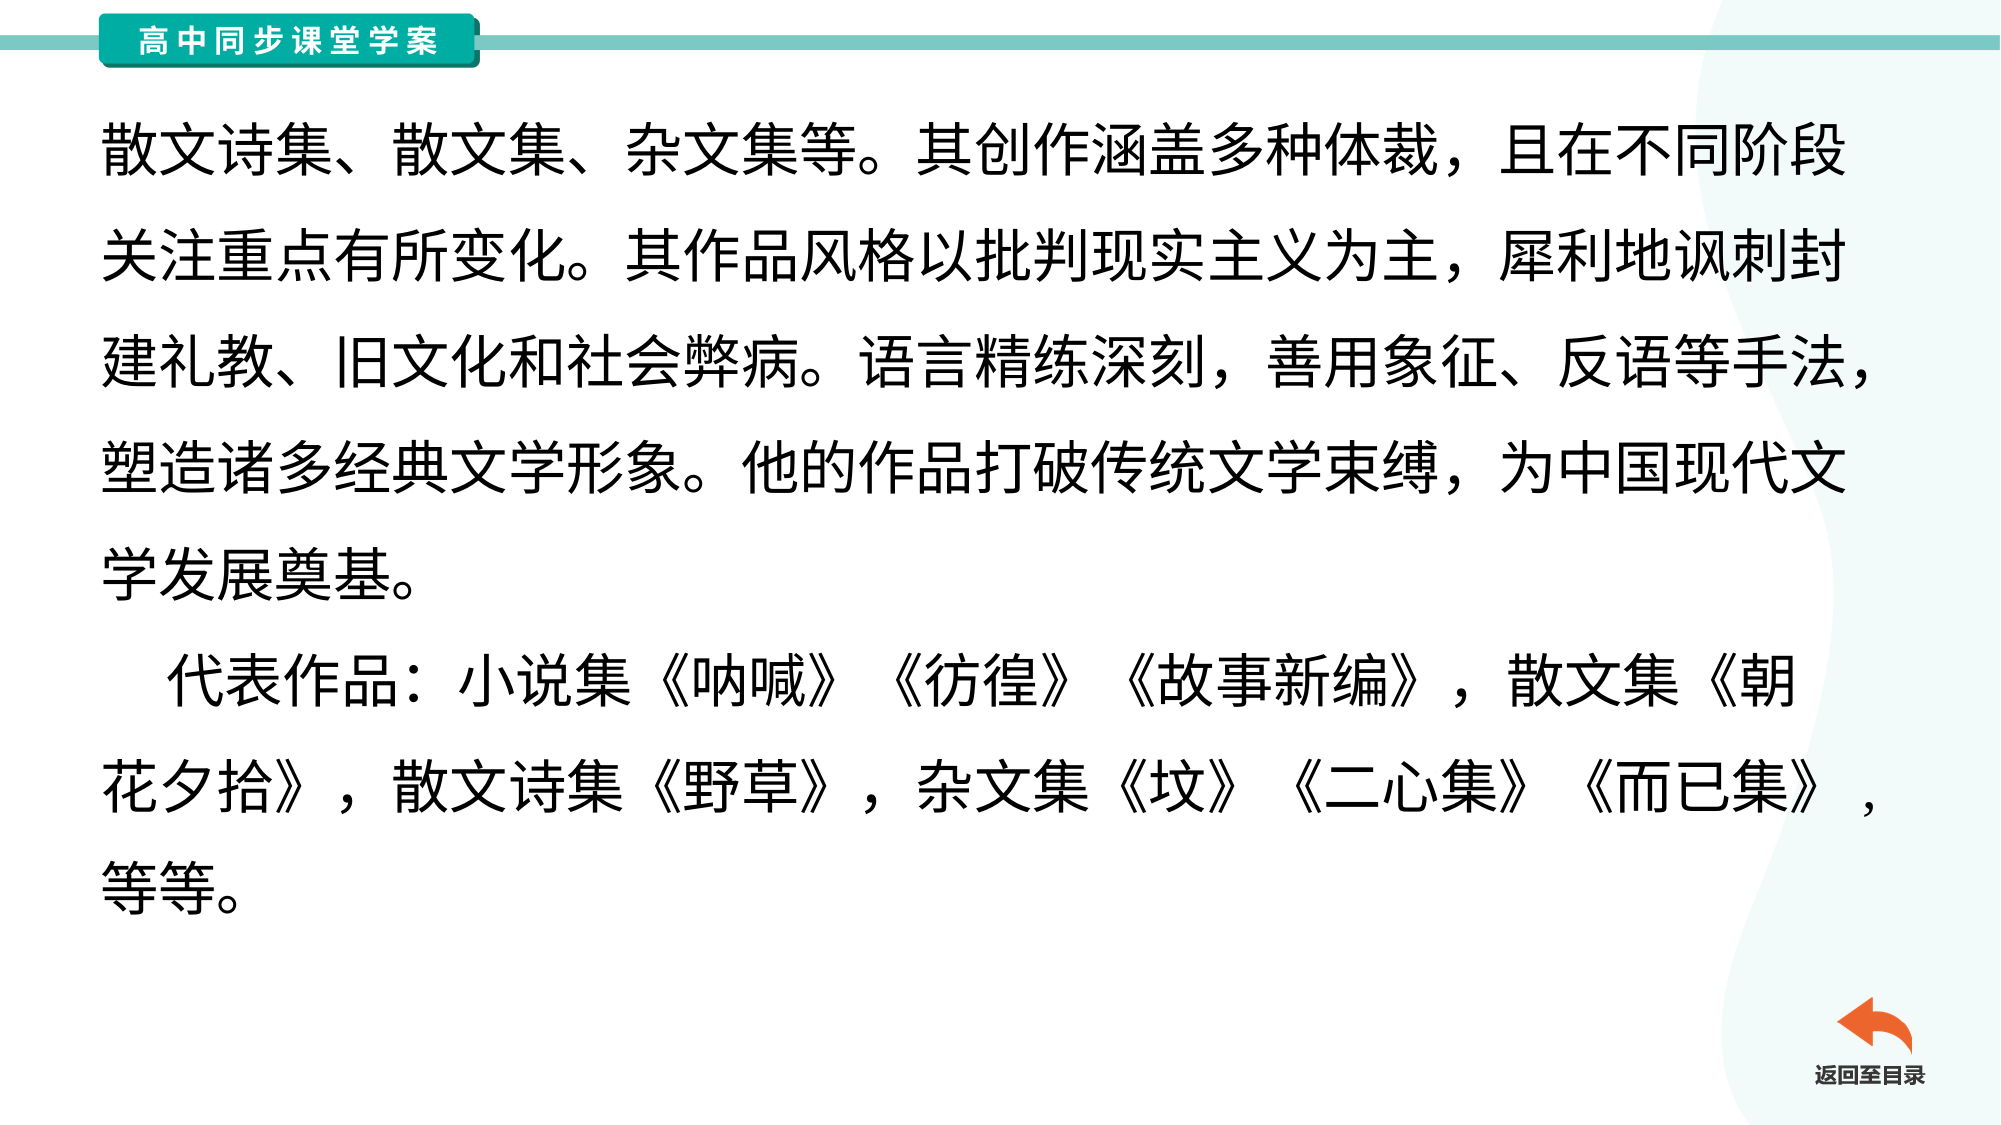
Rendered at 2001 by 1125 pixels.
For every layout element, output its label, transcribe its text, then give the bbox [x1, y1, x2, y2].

text_box 散文诗集、散文集、杂文集等。其创作涵盖多种体裁，且在不同阶段 关注重点有所变化。其作品风格以批判现实主义为主，犀利地讽刺封 建礼教、旧文化和社会弊病。语言精练深刻，善用象征、反语等手法， 塑造诸多经典文学形象。他的作品打破传统文学束缚，为中国现代文 学发展奠基。 代表作品：小说集《呐喊》《彷徨》《故事新编》，散文集《朝 花夕拾》，散文诗集《野草》，杂文集《坟》《二心集》《而已集》, 等等。#1.2 [100, 76, 1900, 911]
picture [0, 0, 2000, 1125]
